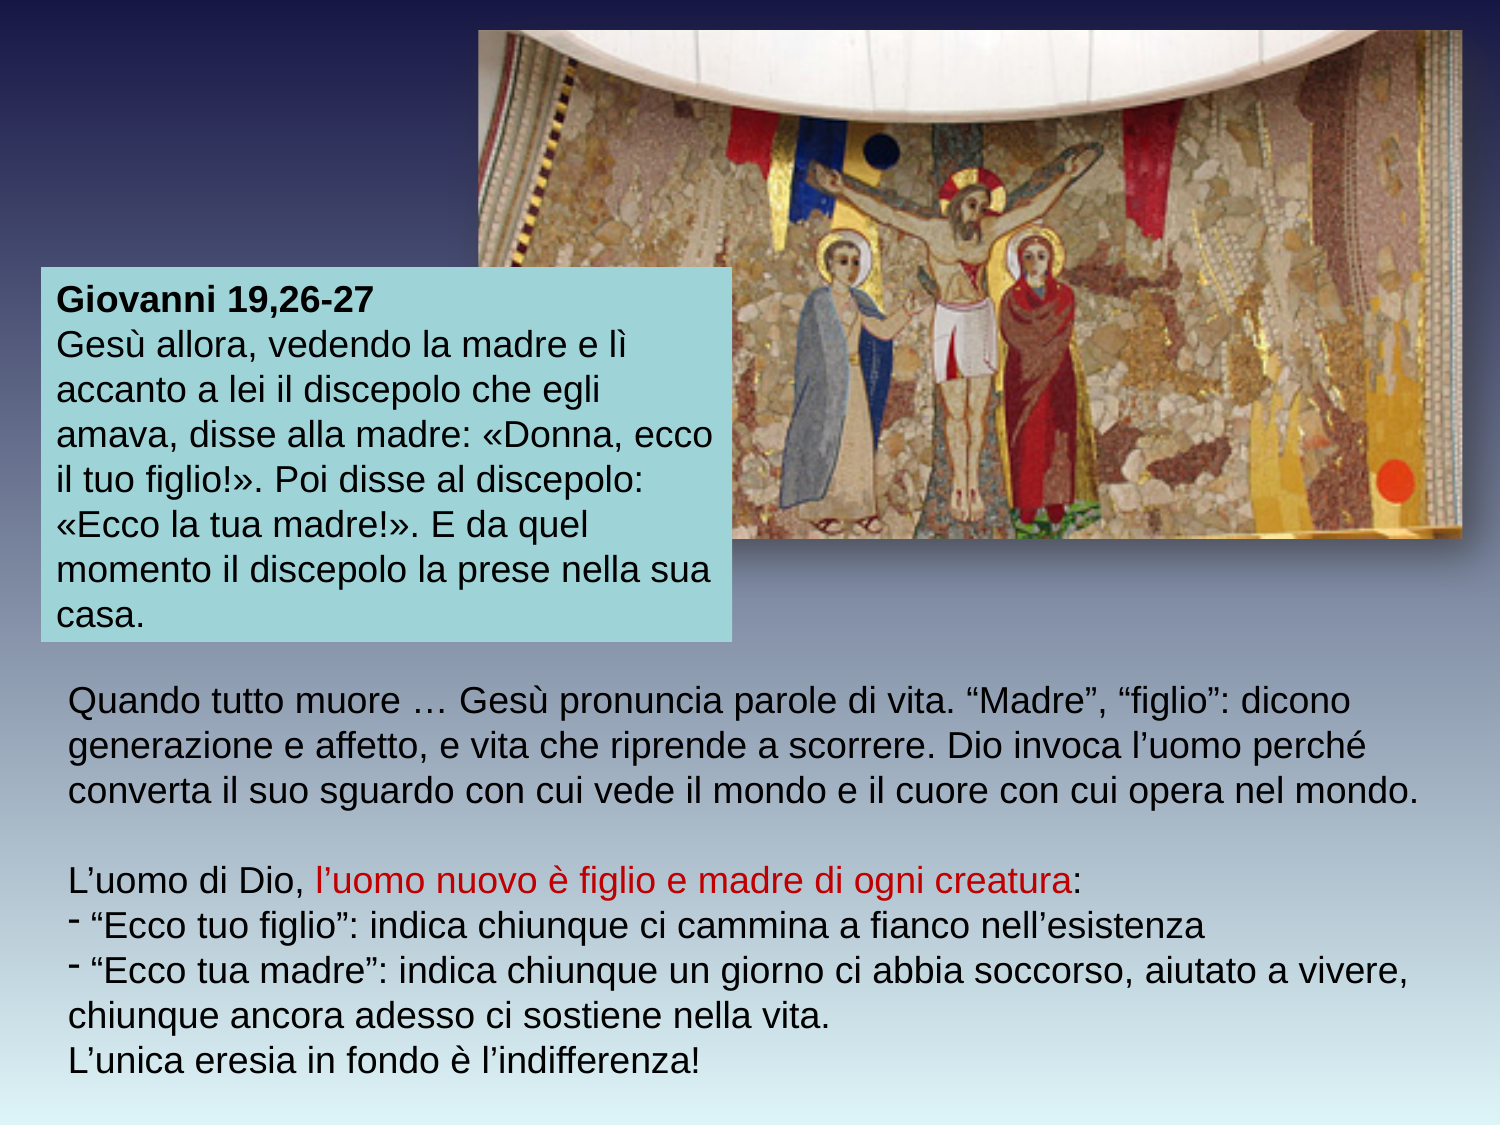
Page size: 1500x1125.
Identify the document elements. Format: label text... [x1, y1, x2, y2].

text_box Giovanni 19,26-27 Gesù allora, vedendo la madre e lì accanto a lei il discepolo che egli amava, disse alla madre: «Donna, ecco il tuo figlio!». Poi disse al discepolo: «Ecco la tua madre!». E da quel momento il discepolo la prese nella sua casa. [41, 267, 733, 642]
picture [478, 30, 1463, 540]
text_box Quando tutto muore … Gesù pronuncia parole di vita. “Madre”, “figlio”: dicono generazione e affetto, e vita che riprende a scorrere. Dio invoca l’uomo perché converta il suo sguardo con cui vede il mondo e il cuore con cui opera nel mondo. L’uomo di Dio, l’uomo nuovo è figlio e madre di ogni creatura: “Ecco tuo figlio”: indica chiunque ci cammina a fianco nell’esistenza “Ecco tua madre”: indica chiunque un giorno ci abbia soccorso, aiutato a vivere, chiunque ancora adesso ci sostiene nella vita. L’unica eresia in fondo è l’indifferenza! [53, 668, 1447, 1089]
